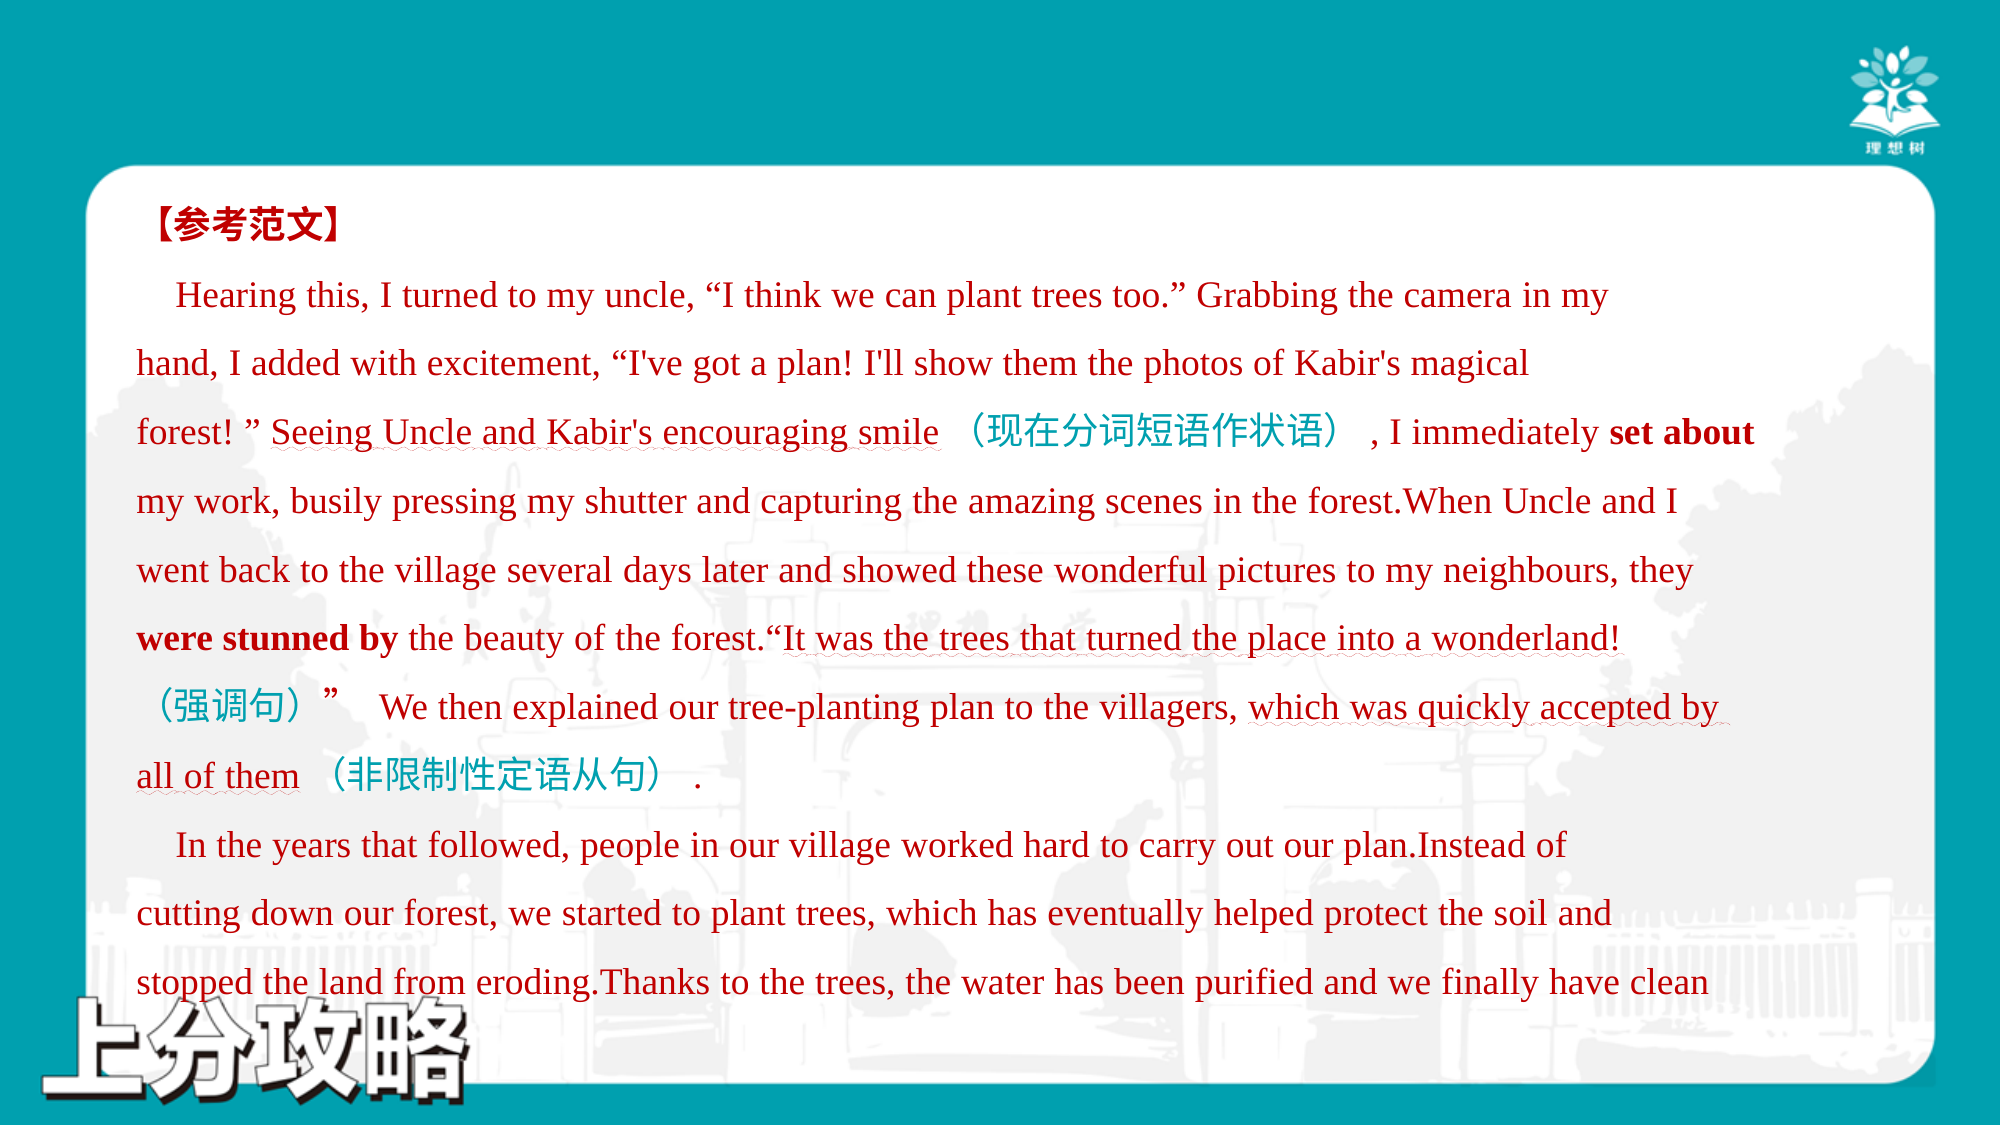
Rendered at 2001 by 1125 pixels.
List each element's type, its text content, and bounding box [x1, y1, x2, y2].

picture [0, 0, 2000, 1125]
text_box 【参考范文】 Hearing this, I turned to my uncle, “I think we can plant trees too.” Grabbing the camera in my hand, I added with excitement, “I've got a plan! I'll show them the photos of Kabir's magical forest! ” Seeing Uncle and Kabir's encouraging smile（现在分词短语作状语）, I immediately set about my work, busily pressing my shutter and capturing the amazing scenes in the forest.When Uncle and I went back to the village several days later and showed these wonderful pictures to my neighbours, they were stunned by the beauty of the forest.“It was the trees that turned the place into a wonderland! （强调句）” We then explained our tree-planting plan to the villagers, which was quickly accepted by all of them（非限制性定语从句）. In the years that followed, people in our village worked hard to carry out our plan.Instead of cutting down our forest, we started to plant trees, which has eventually helped protect the soil and stopped the land from eroding.Thanks to the trees, the water has been purified and we finally have clean [136, 177, 1865, 1003]
